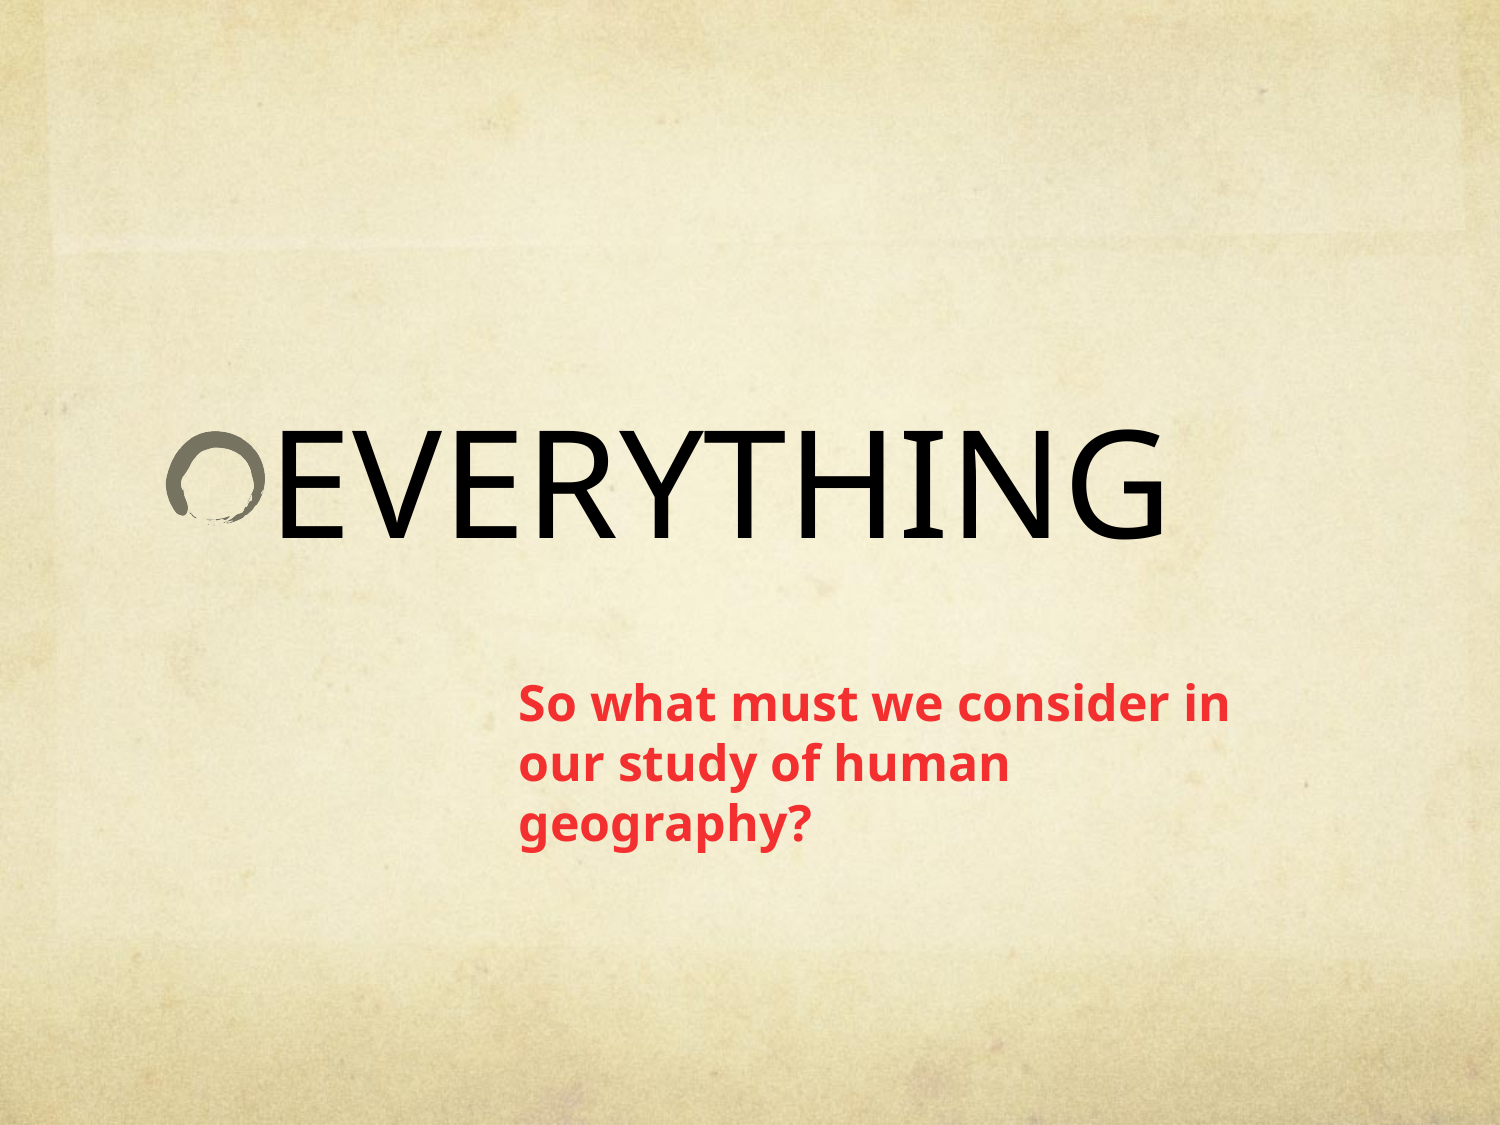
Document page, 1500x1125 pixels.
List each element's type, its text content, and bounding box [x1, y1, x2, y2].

text_box So what must we consider in our study of human geography? [504, 663, 1284, 859]
picture [0, 0, 1500, 1125]
list EVERYTHING [150, 380, 1350, 617]
